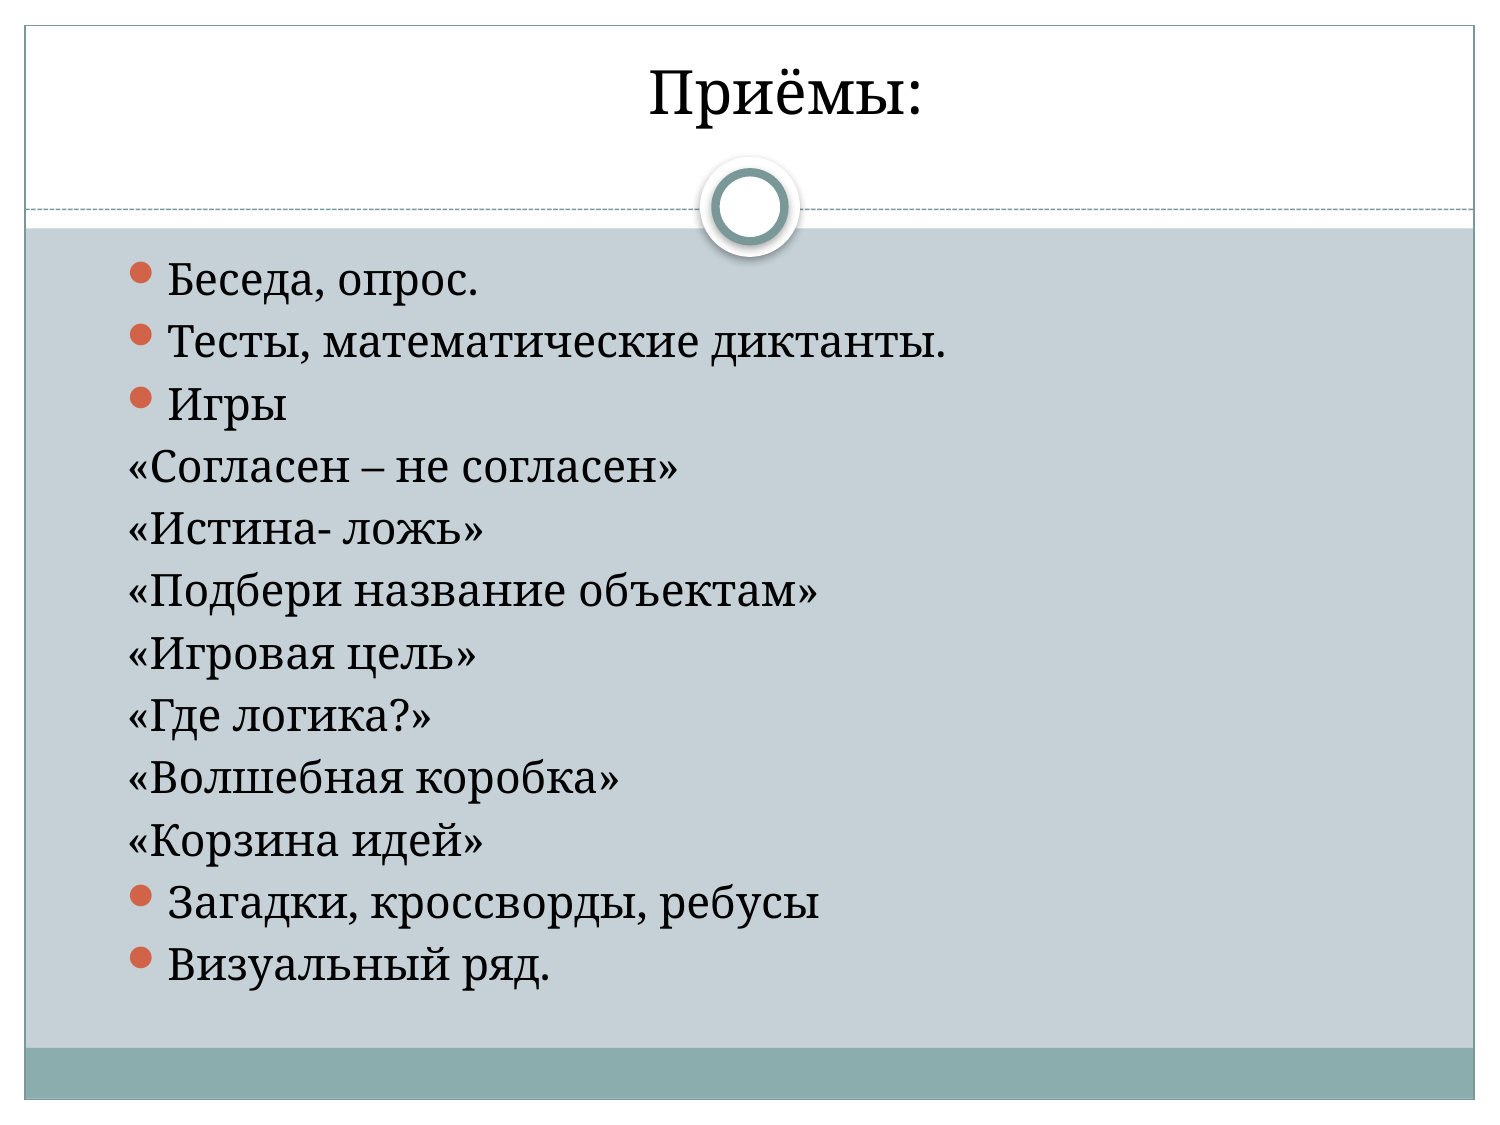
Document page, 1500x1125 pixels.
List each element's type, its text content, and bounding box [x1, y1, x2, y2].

title Приёмы: [147, 45, 1425, 209]
list Беседа, опрос. Тесты, математические диктанты. Игры «Согласен – не согласен» «Истина- ложь» «Подбери название объектам» «Игровая цель» «Где логика?» «Волшебная коробка» «Корзина идей» Загадки, кроссворды, ребусы Визуальный ряд. [112, 243, 1425, 1005]
